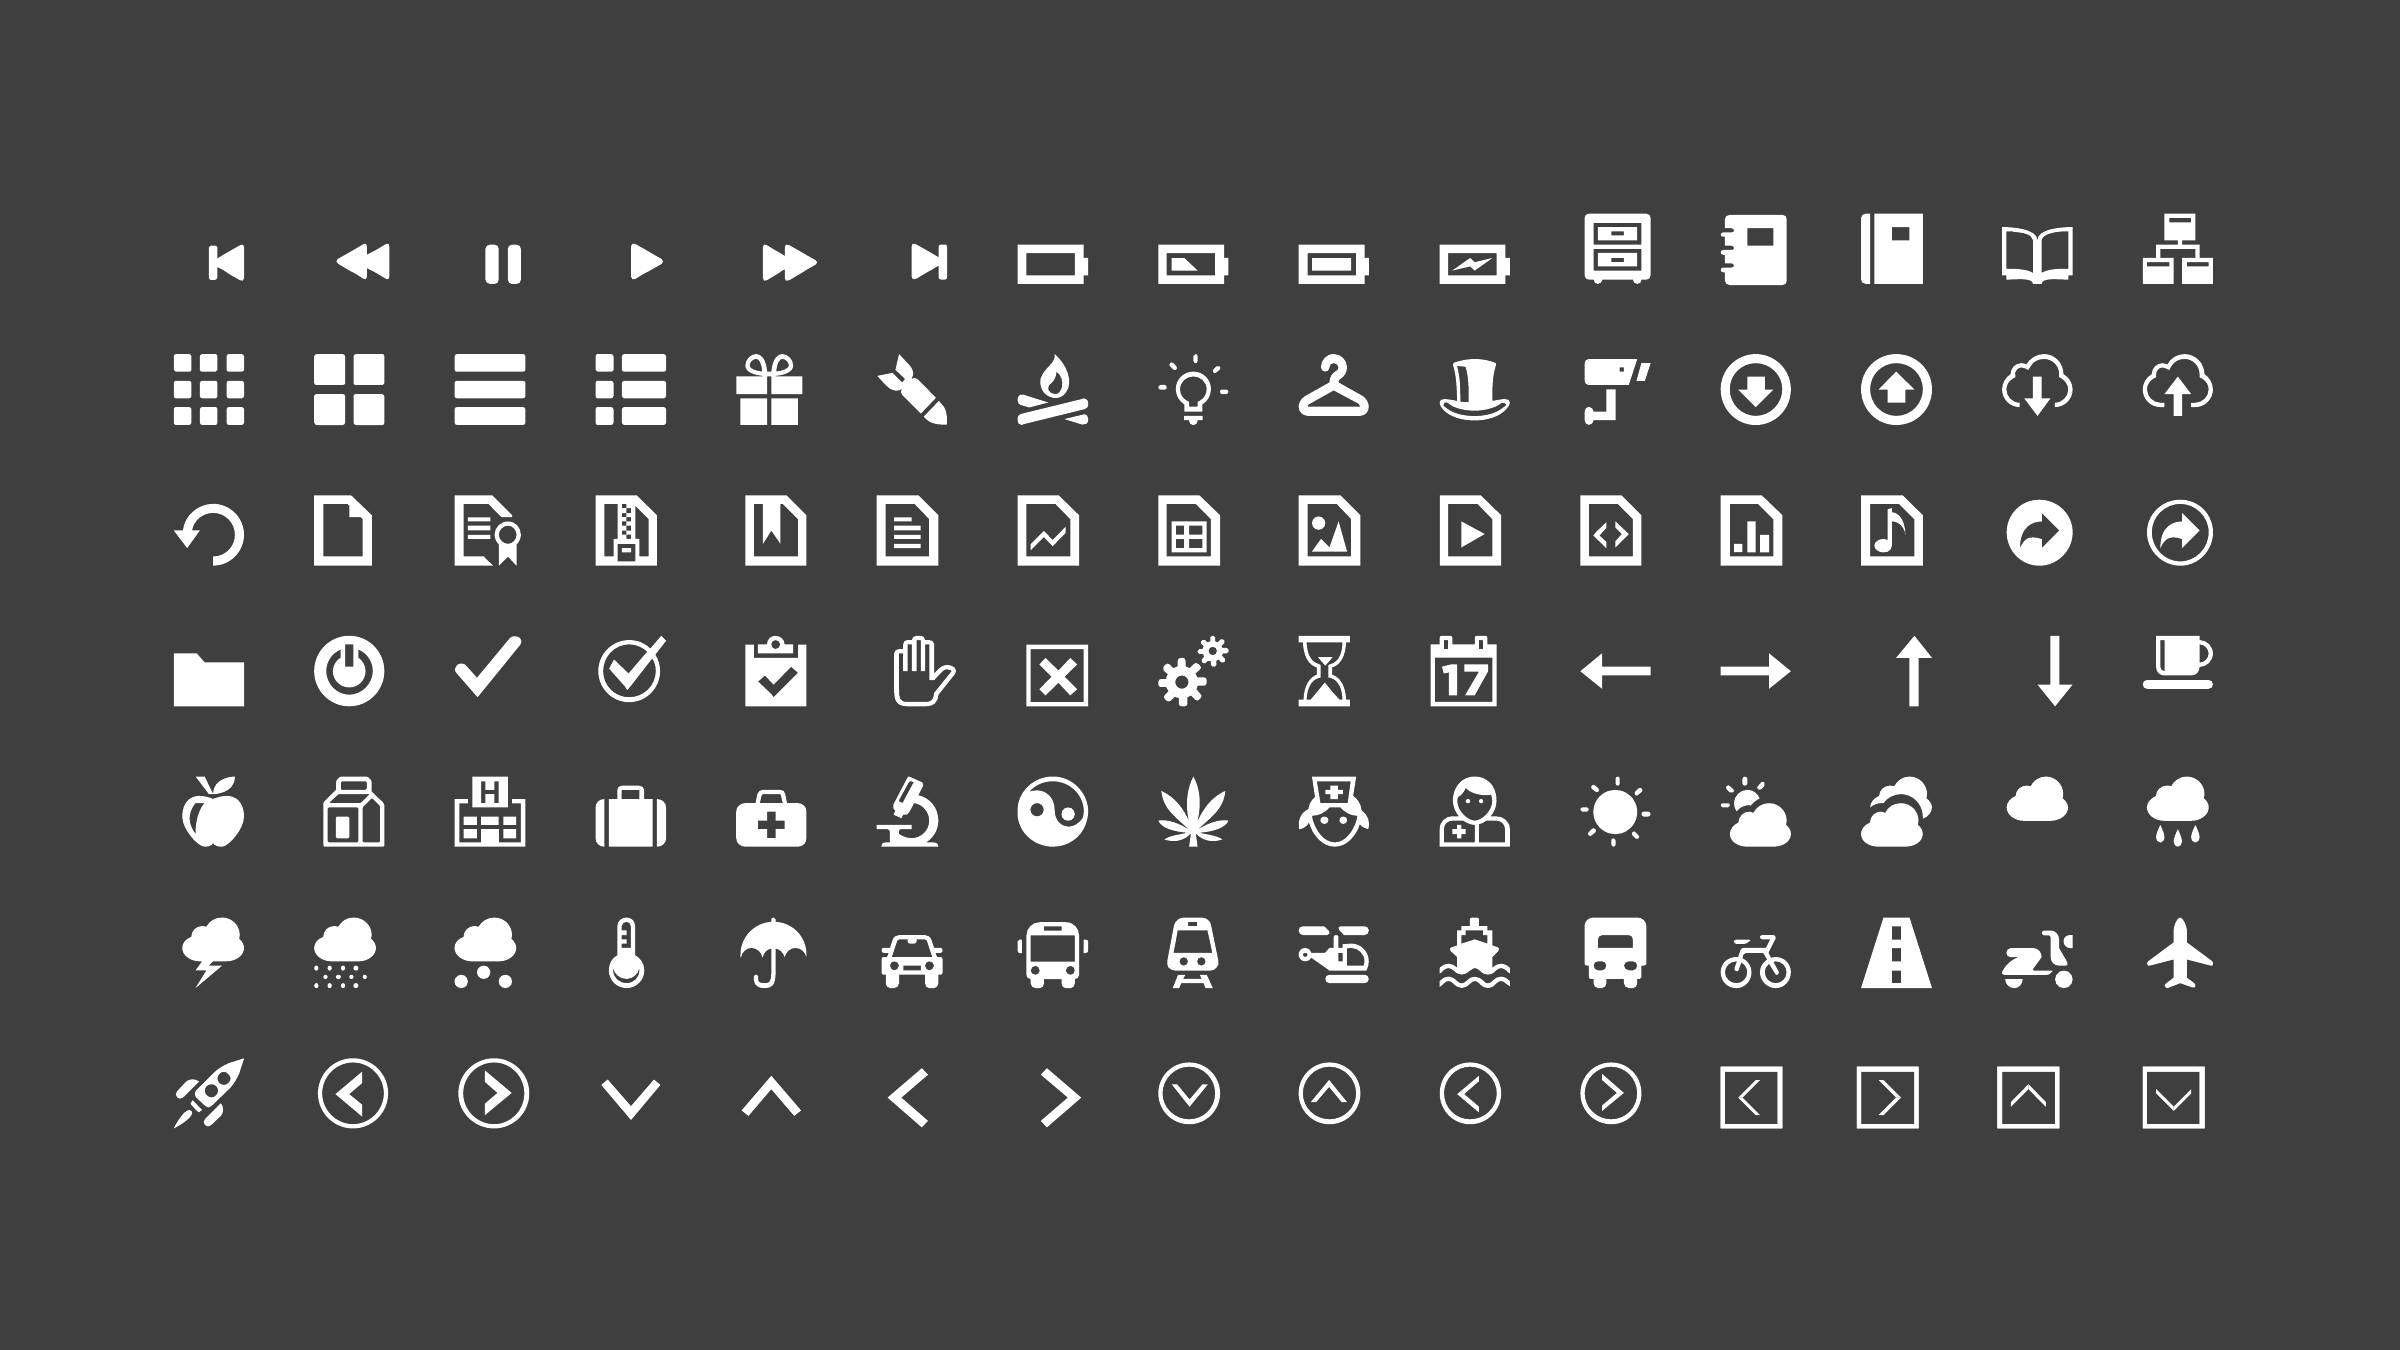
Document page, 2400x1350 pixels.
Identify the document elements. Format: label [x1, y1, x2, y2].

text_box [1584, 917, 1647, 989]
text_box [2146, 776, 2209, 847]
text_box [601, 1079, 661, 1120]
text_box [1017, 495, 1080, 566]
text_box [1298, 635, 1350, 707]
text_box [608, 917, 645, 989]
text_box [1720, 934, 1792, 989]
text_box [1439, 917, 1511, 990]
text_box [1158, 495, 1221, 566]
text_box [740, 917, 807, 989]
text_box [736, 789, 807, 847]
text_box [313, 353, 385, 426]
text_box [1580, 776, 1651, 847]
text_box [2142, 353, 2214, 417]
text_box [1861, 917, 1932, 989]
text_box [2142, 213, 2213, 284]
text_box [454, 917, 517, 989]
text_box [1017, 776, 1089, 847]
text_box [1166, 917, 1220, 989]
text_box [1720, 1066, 1783, 1129]
text_box [314, 495, 372, 566]
text_box [1439, 244, 1511, 285]
text_box [1439, 359, 1510, 421]
text_box [458, 1058, 530, 1129]
text_box [1040, 1068, 1082, 1128]
text_box [762, 244, 818, 281]
text_box [876, 495, 939, 566]
text_box [877, 353, 949, 426]
text_box [181, 776, 245, 847]
text_box [173, 1058, 245, 1129]
text_box [1860, 495, 1923, 566]
text_box [1017, 244, 1089, 284]
text_box [208, 244, 245, 281]
text_box [595, 785, 667, 847]
text_box [454, 353, 526, 426]
text_box [317, 1058, 389, 1129]
text_box [1439, 495, 1502, 566]
text_box [745, 635, 807, 707]
text_box [741, 1075, 802, 1116]
text_box [876, 776, 939, 847]
text_box [1158, 1062, 1221, 1125]
text_box [1158, 353, 1229, 426]
text_box [1580, 1062, 1642, 1125]
text_box [894, 635, 956, 707]
text_box [1439, 776, 1511, 847]
text_box [173, 503, 245, 566]
text_box [911, 243, 948, 280]
text_box [1720, 776, 1792, 847]
text_box [454, 776, 526, 847]
text_box [595, 495, 658, 566]
text_box [485, 244, 522, 285]
text_box [1158, 776, 1229, 847]
text_box [1720, 353, 1792, 426]
text_box [2142, 635, 2214, 690]
text_box [2037, 635, 2073, 707]
text_box [314, 635, 385, 707]
text_box [1298, 1062, 1361, 1125]
text_box [1297, 776, 1371, 847]
text_box [1584, 213, 1651, 285]
text_box [1860, 353, 1933, 426]
text_box [1298, 354, 1369, 416]
text_box [182, 917, 245, 989]
text_box [881, 935, 943, 989]
text_box [2142, 1066, 2205, 1129]
text_box [1580, 653, 1651, 689]
text_box [1896, 635, 1932, 707]
text_box [1017, 921, 1089, 989]
text_box [1720, 653, 1791, 689]
text_box [887, 1068, 928, 1128]
text_box [2147, 917, 2213, 989]
text_box [173, 653, 245, 707]
text_box [1298, 244, 1369, 285]
text_box [2146, 499, 2214, 566]
text_box [2002, 227, 2073, 284]
text_box [454, 495, 522, 566]
text_box [454, 636, 522, 698]
text_box [1860, 776, 1933, 847]
text_box [323, 776, 385, 847]
text_box [1720, 495, 1783, 566]
text_box [1298, 926, 1369, 984]
text_box [1720, 214, 1787, 286]
text_box [1439, 1062, 1502, 1125]
text_box [313, 917, 377, 989]
text_box [595, 353, 667, 426]
text_box [1017, 353, 1089, 426]
text_box [1298, 495, 1361, 566]
text_box [2006, 776, 2069, 821]
text_box [1158, 635, 1229, 707]
text_box [736, 353, 803, 426]
text_box [336, 243, 390, 280]
text_box [1580, 495, 1642, 566]
text_box [1430, 635, 1497, 707]
text_box [1584, 358, 1651, 426]
text_box [1026, 644, 1089, 707]
text_box [2001, 930, 2073, 989]
text_box [1158, 244, 1229, 285]
text_box [631, 243, 664, 280]
text_box [1997, 1066, 2060, 1129]
text_box [598, 635, 667, 703]
text_box [2006, 499, 2073, 566]
text_box [1860, 213, 1923, 285]
text_box [1856, 1066, 1919, 1129]
text_box [173, 353, 245, 426]
text_box [745, 495, 807, 566]
text_box [2001, 353, 2073, 417]
